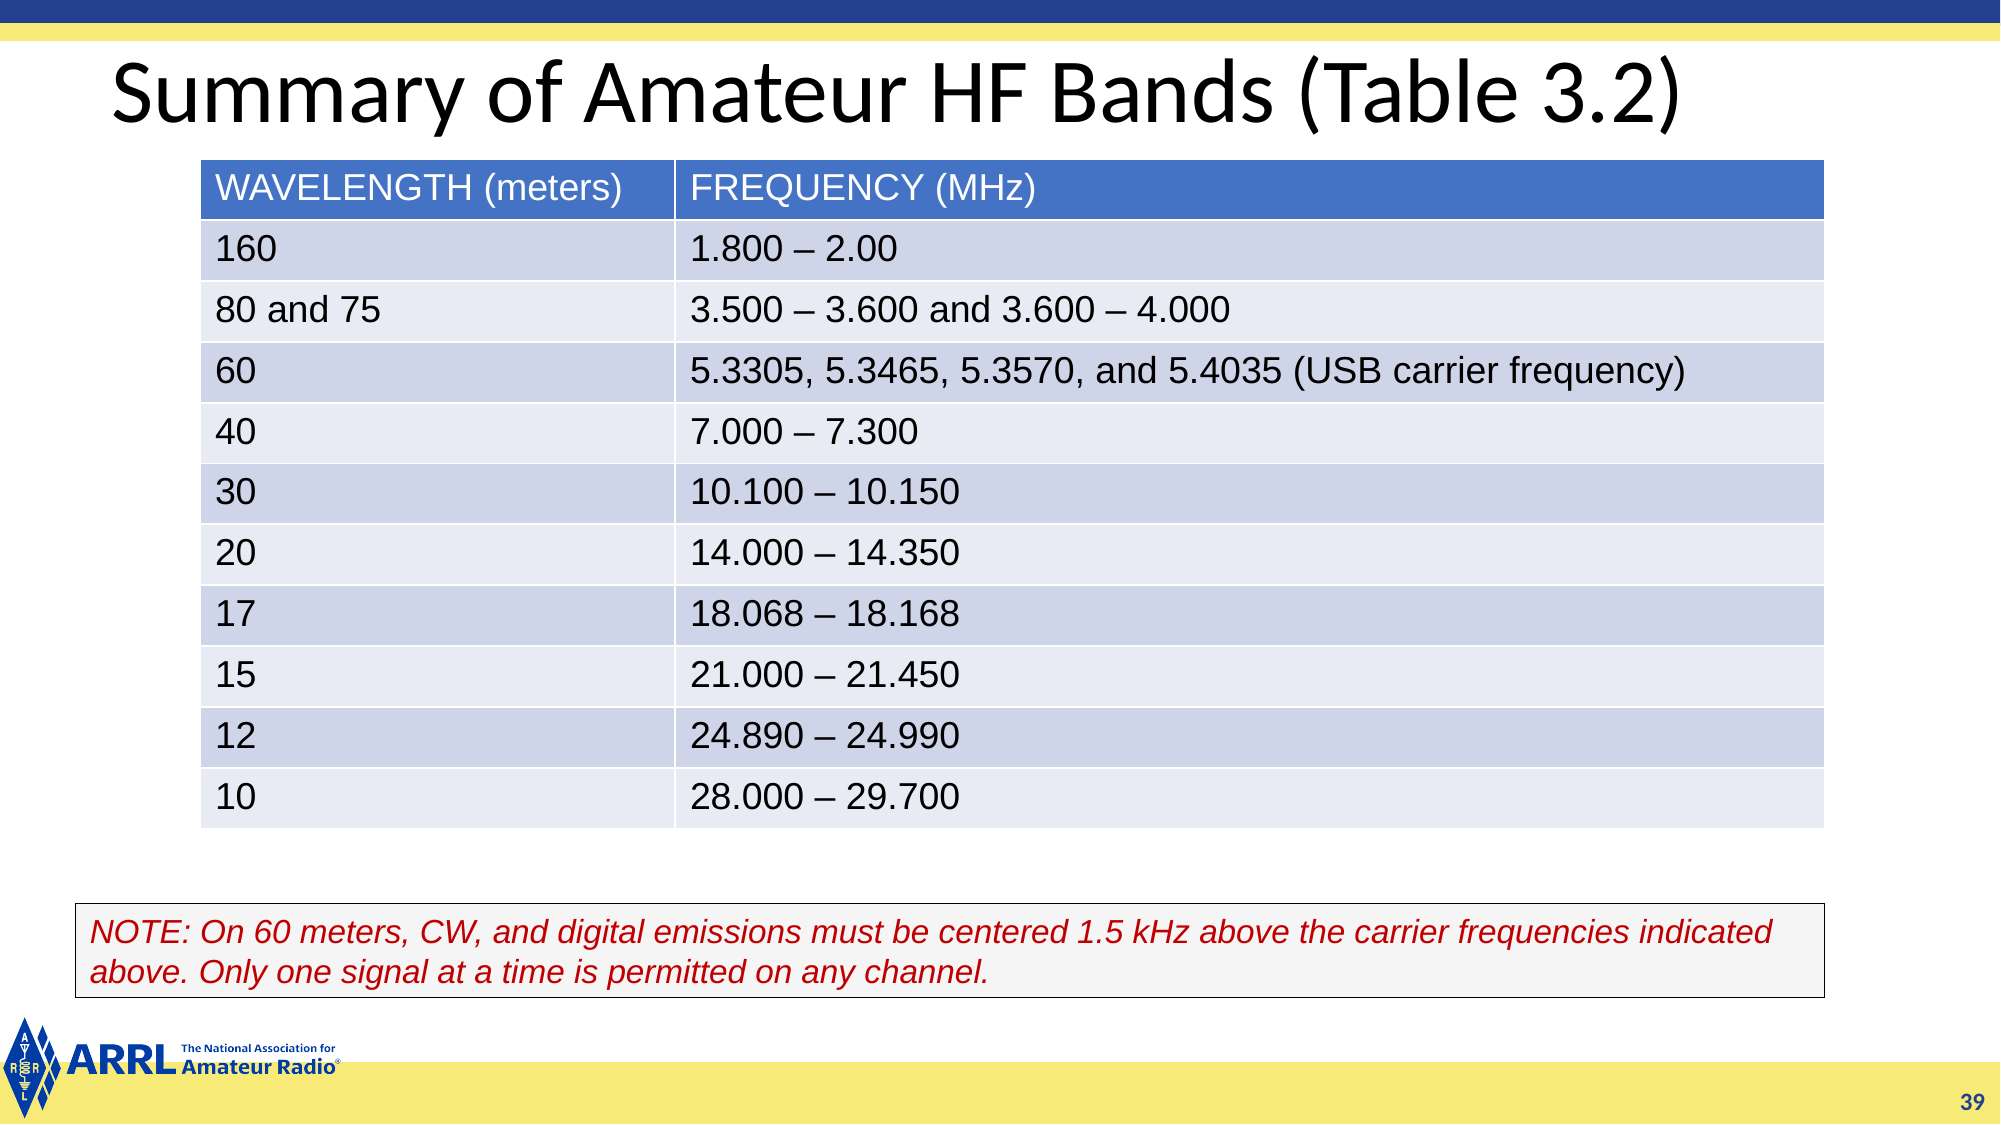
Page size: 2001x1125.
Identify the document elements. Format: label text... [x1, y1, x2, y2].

table_cell 40 [201, 404, 674, 463]
table_header WAVELENGTH (meters) [201, 160, 674, 219]
table_cell 10.100 – 10.150 [676, 464, 1824, 523]
table_cell 60 [201, 343, 674, 402]
table_cell 21.000 – 21.450 [676, 647, 1824, 706]
table_cell 28.000 – 29.700 [676, 769, 1824, 828]
table_cell 3.500 – 3.600 and 3.600 – 4.000 [676, 282, 1824, 341]
title Summary of Amateur HF Bands (Table 3.2) [96, 36, 1897, 244]
table_cell 80 and 75 [201, 282, 674, 341]
table_cell 10 [201, 769, 674, 828]
picture [1, 1015, 342, 1121]
table_cell 15 [201, 647, 674, 706]
table_cell 17 [201, 586, 674, 645]
table_cell 24.890 – 24.990 [676, 708, 1824, 767]
table_cell 7.000 – 7.300 [676, 404, 1824, 463]
table_cell 30 [201, 464, 674, 523]
table_cell 1.800 – 2.00 [676, 221, 1824, 280]
text_box NOTE: On 60 meters, CW, and digital emissions must be centered 1.5 kHz above the carrier frequencies indicated above. Only one signal at a time is permitted on any channel. [75, 903, 1825, 998]
table_cell 20 [201, 525, 674, 584]
table_cell 14.000 – 14.350 [676, 525, 1824, 584]
table_header FREQUENCY (MHz) [676, 160, 1824, 219]
table_cell 12 [201, 708, 674, 767]
table_cell 18.068 – 18.168 [676, 586, 1824, 645]
table_cell 5.3305, 5.3465, 5.3570, and 5.4035 (USB carrier frequency) [676, 343, 1824, 402]
table_cell 160 [201, 221, 674, 280]
